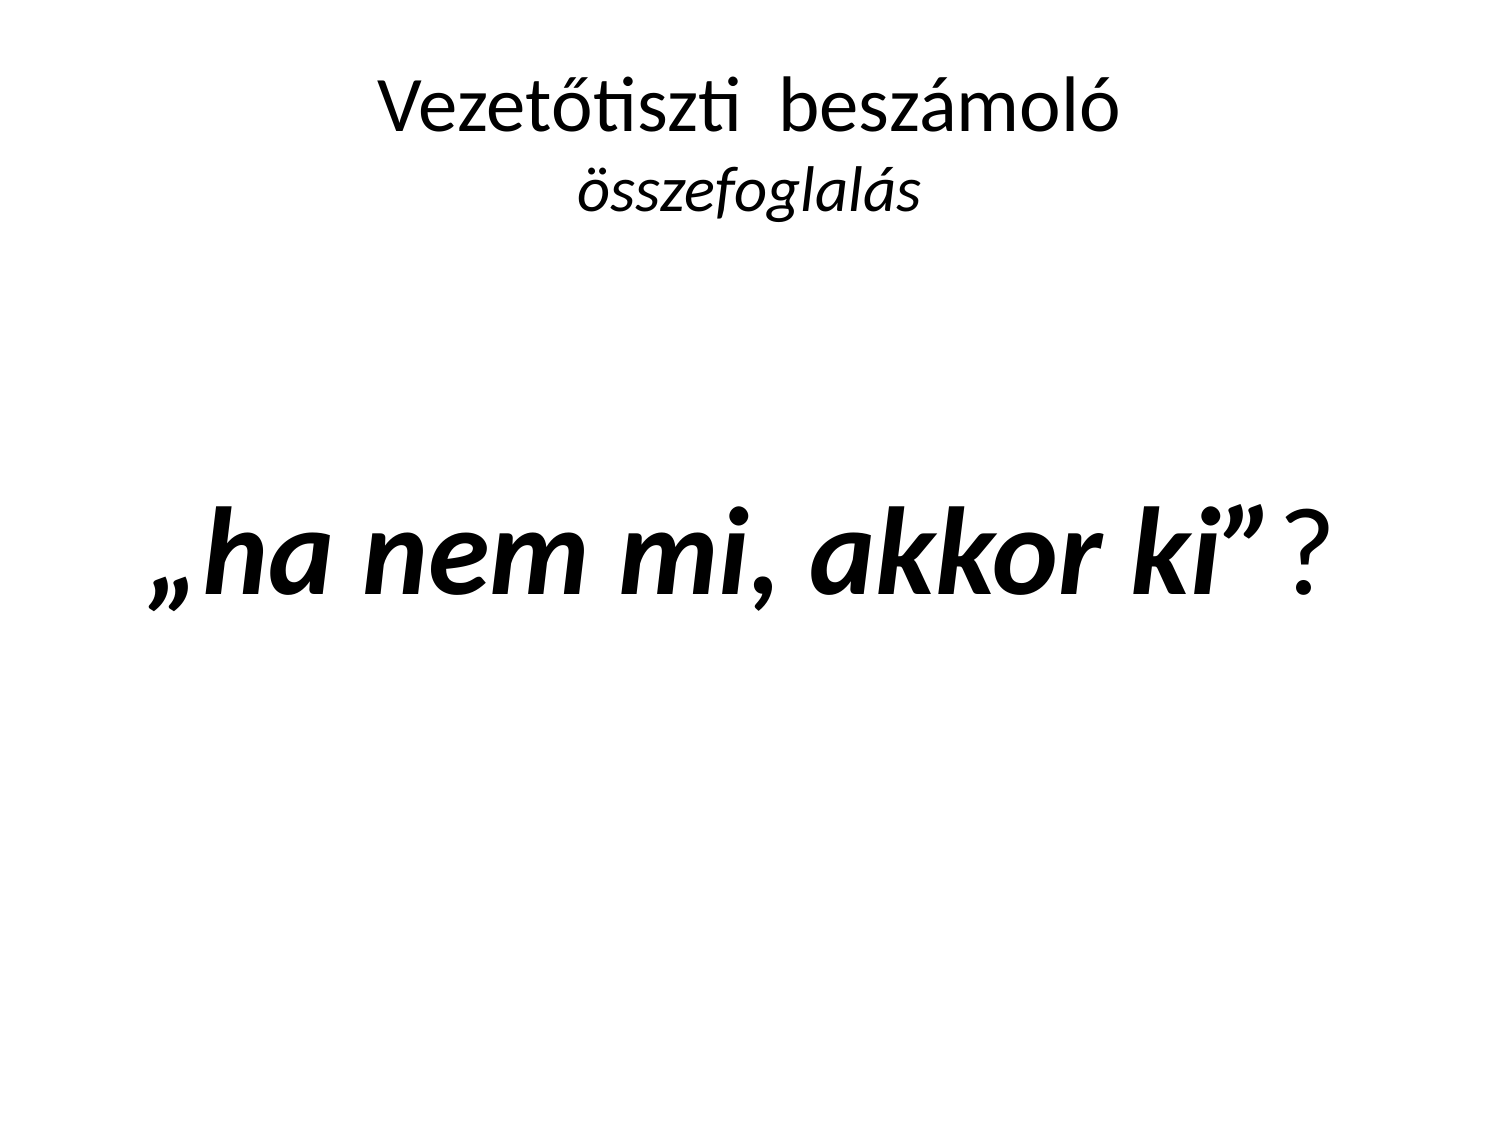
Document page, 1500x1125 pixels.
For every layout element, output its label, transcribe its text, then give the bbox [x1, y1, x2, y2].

title Vezetőtiszti beszámoló összefoglalás [75, 45, 1425, 233]
list „ha nem mi, akkor ki”? [75, 462, 1438, 1075]
